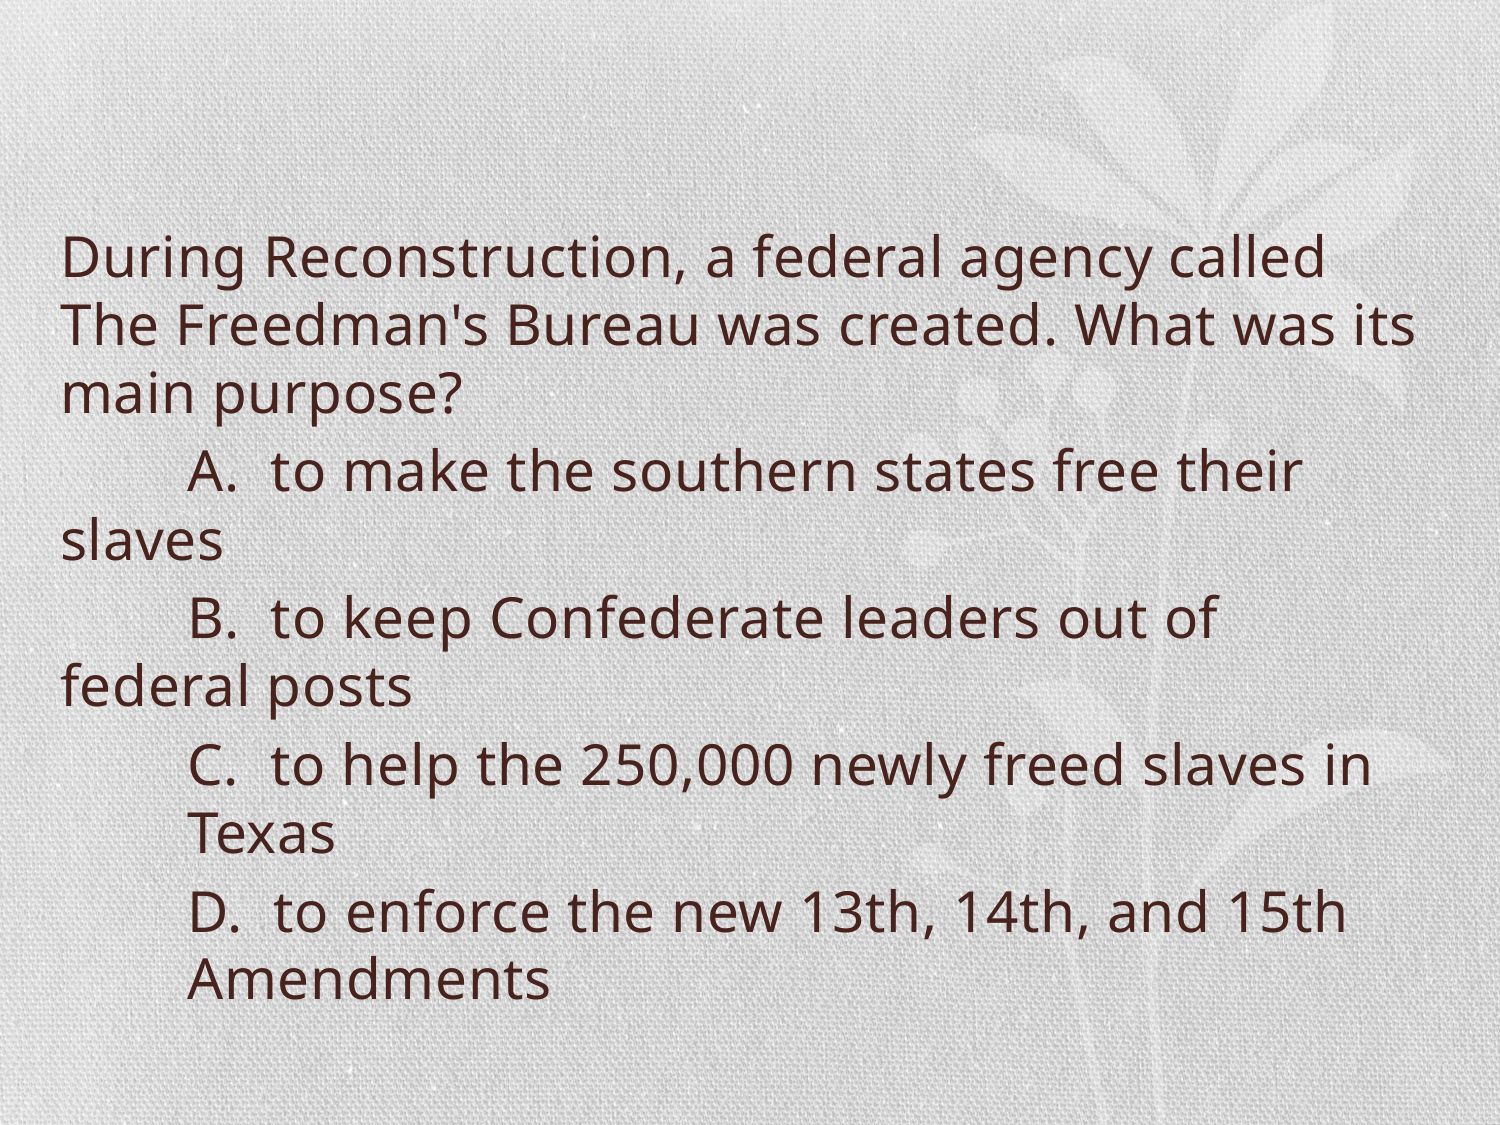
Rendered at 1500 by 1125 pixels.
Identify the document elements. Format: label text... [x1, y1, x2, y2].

list During Reconstruction, a federal agency called The Freedman's Bureau was created. What was its main purpose? A. to make the southern states free their slaves B. to keep Confederate leaders out of federal posts C. to help the 250,000 newly freed slaves in Texas D. to enforce the new 13th, 14th, and 15th Amendments [45, 213, 1455, 1023]
